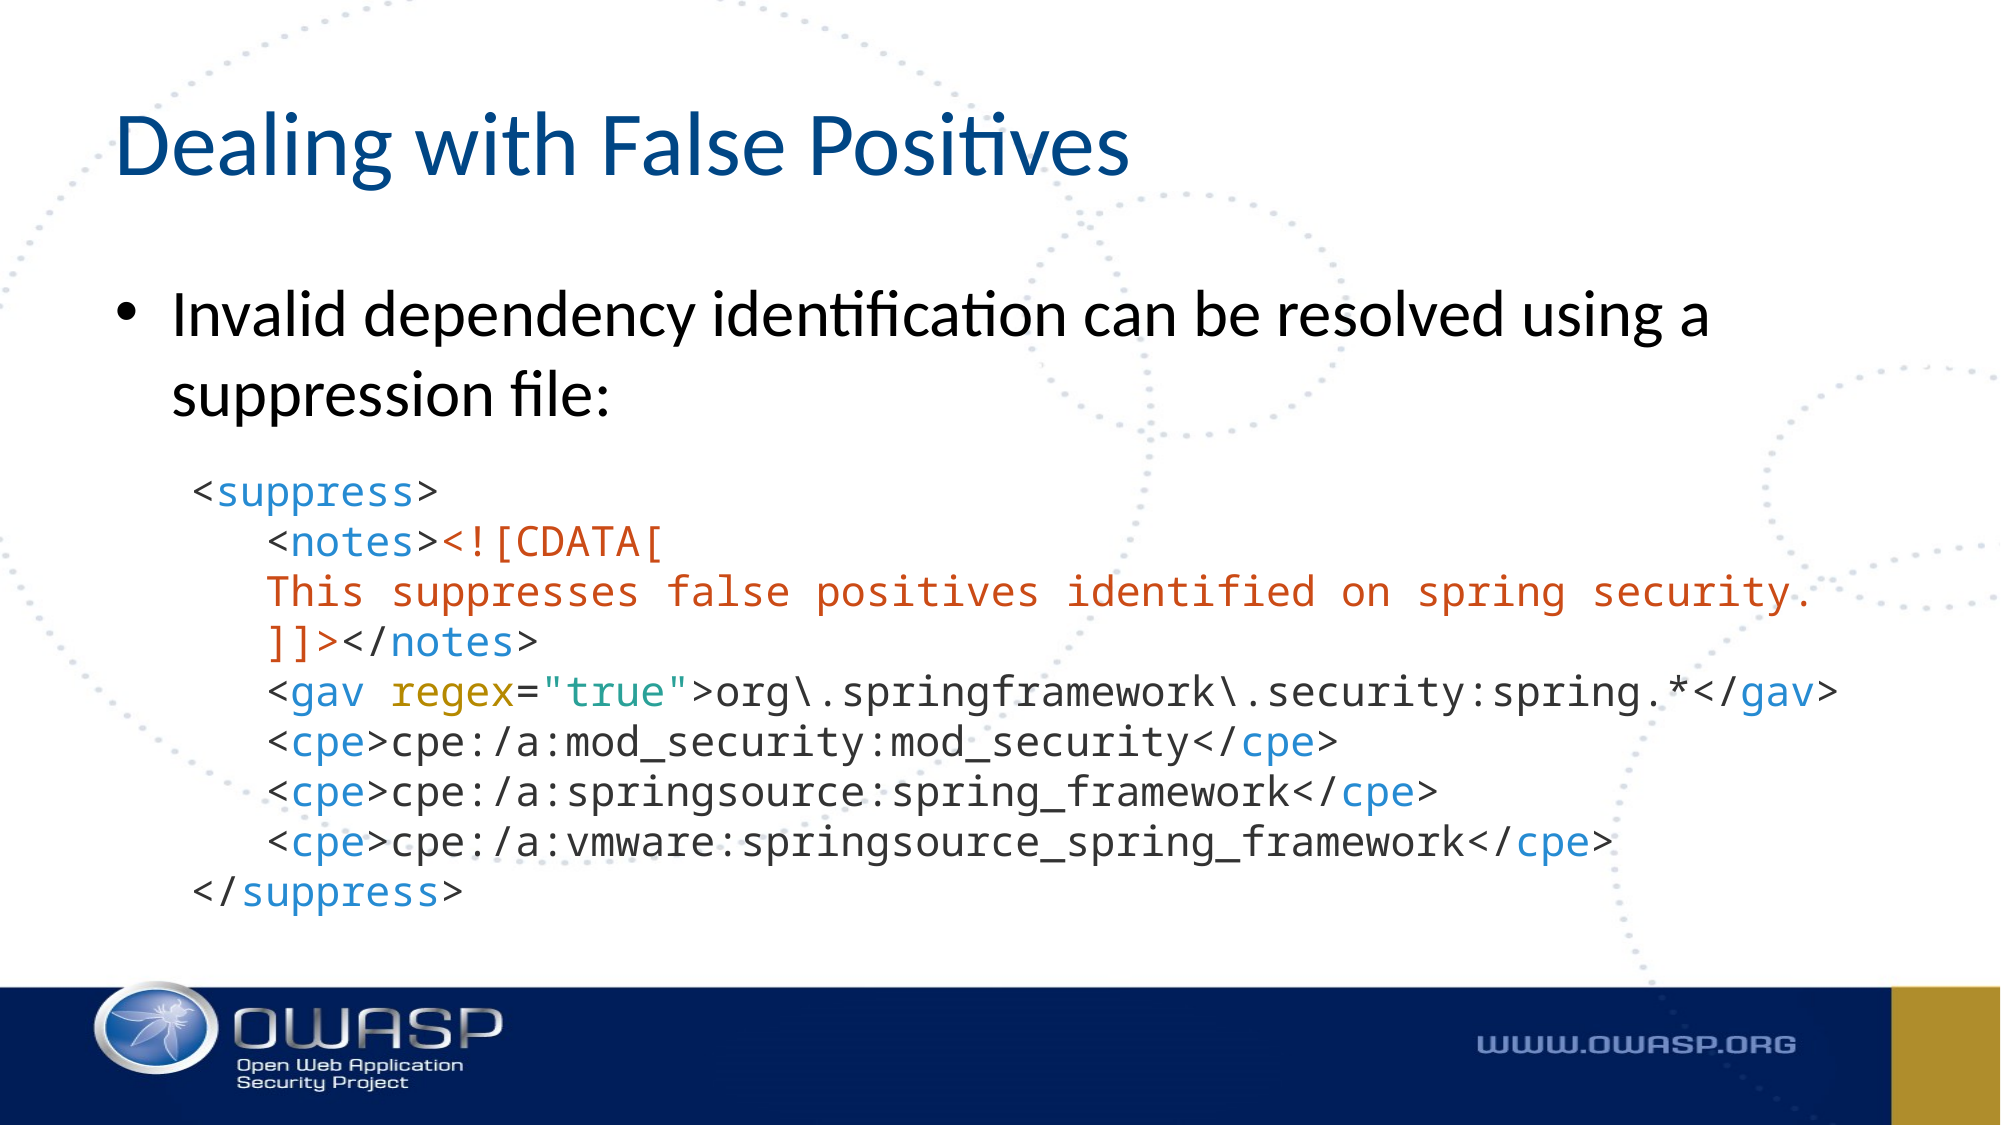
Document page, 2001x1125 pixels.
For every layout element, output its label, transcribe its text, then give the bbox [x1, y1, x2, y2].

title Dealing with False Positives [99, 45, 1900, 233]
picture [0, 0, 2001, 1125]
text_box <suppress> <notes><![CDATA[ This suppresses false positives identified on spring security. ]]></notes> <gav regex="true">org\.springframework\.security:spring.*</gav> <cpe>cpe:/a:mod_security:mod_security</cpe> <cpe>cpe:/a:springsource:spring_framework</cpe> <cpe>cpe:/a:vmware:springsource_spring_framework</cpe> </suppress> [175, 457, 1856, 923]
list Invalid dependency identification can be resolved using a suppression file: [99, 262, 1900, 452]
